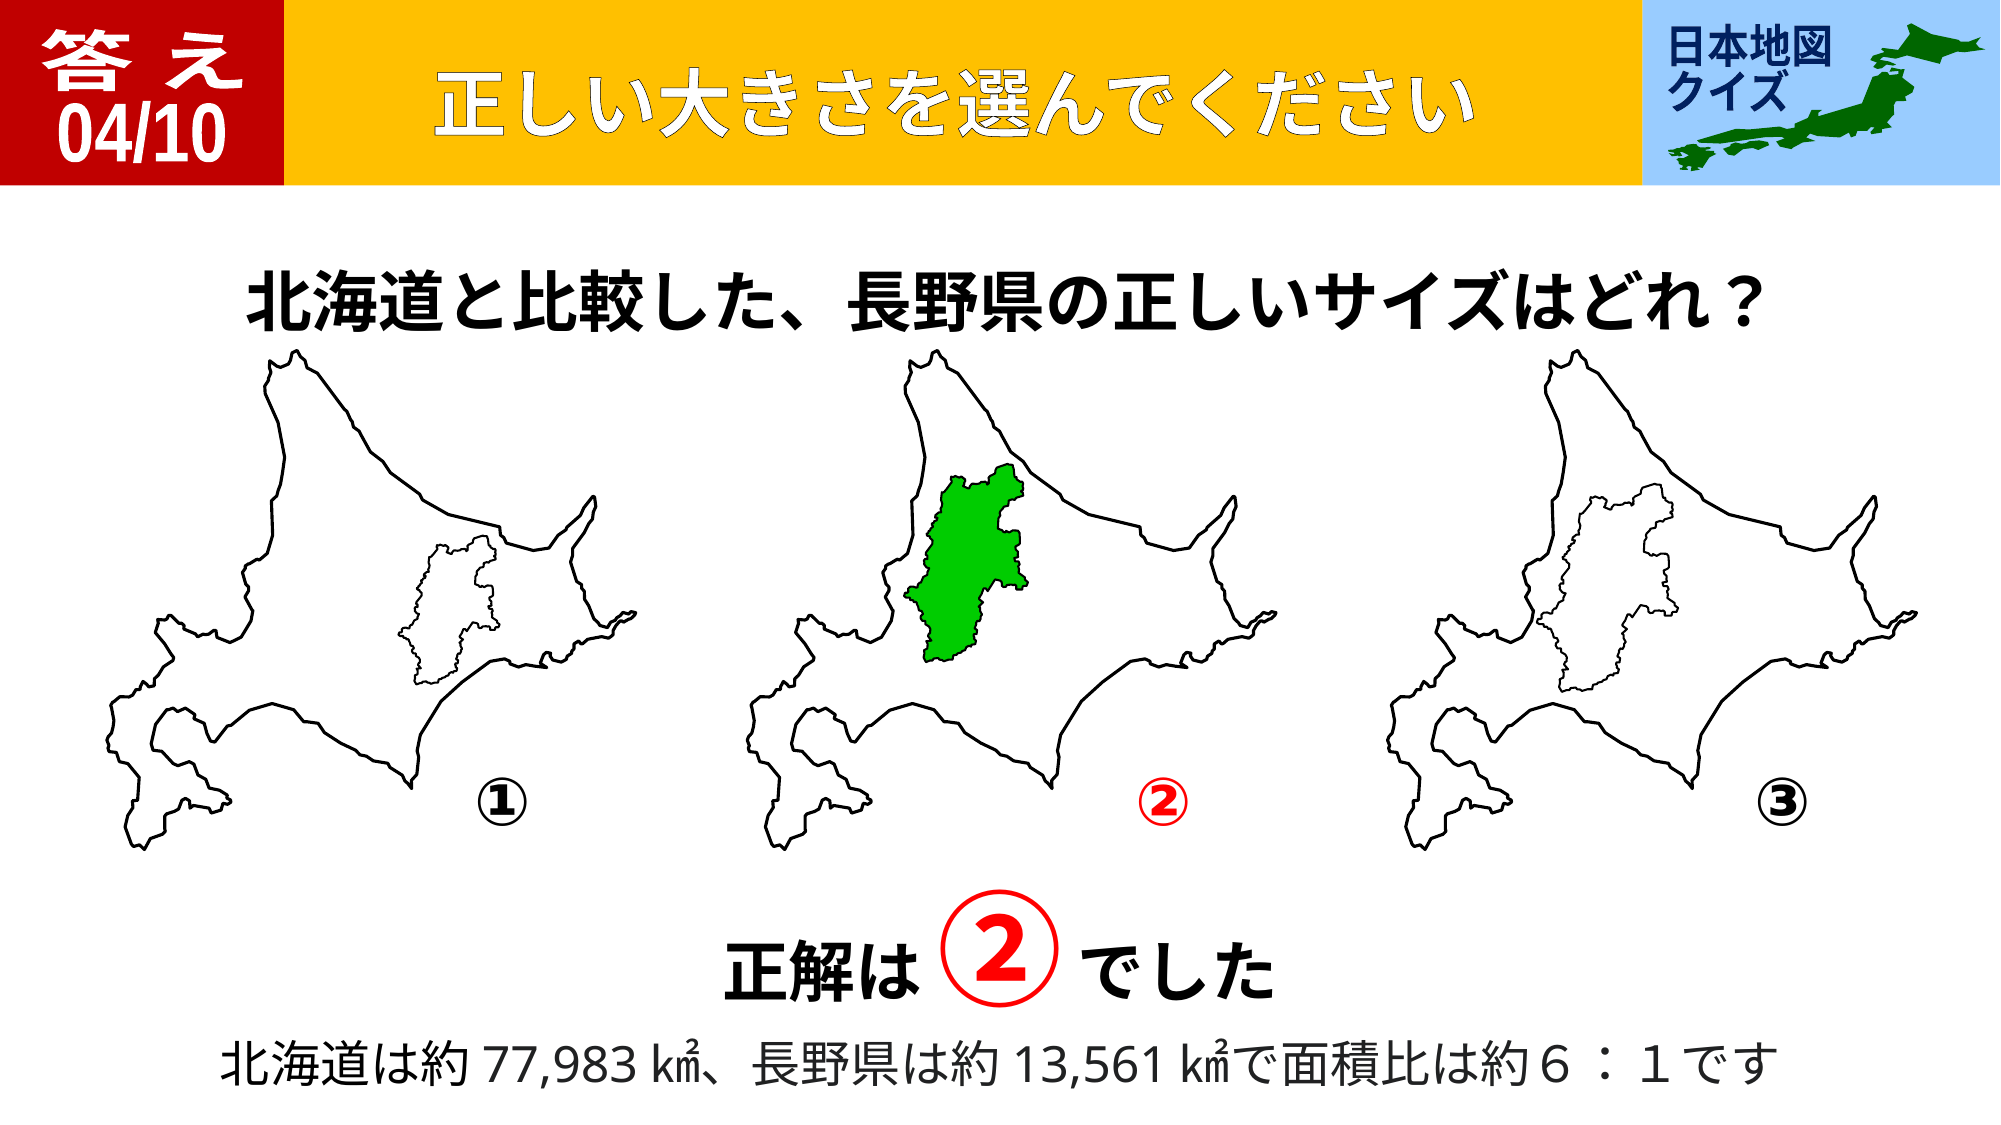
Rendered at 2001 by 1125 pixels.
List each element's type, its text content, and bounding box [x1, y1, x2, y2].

text_box 北海道は約77,983㎢、長野県は約13,561㎢で面積比は約６：１です [205, 1024, 1795, 1100]
text_box [1385, 348, 1919, 852]
text_box ② [1120, 751, 1208, 847]
text_box 正解は ② でした [707, 864, 1293, 1024]
text_box [902, 461, 1030, 665]
text_box ③ [1739, 751, 1826, 847]
text_box [1534, 481, 1681, 694]
text_box [396, 533, 502, 687]
text_box ① [459, 751, 546, 847]
text_box 北海道と比較した、長野県の正しいサイズはどれ？ [230, 252, 1794, 348]
text_box [745, 348, 1278, 852]
text_box [104, 348, 638, 852]
